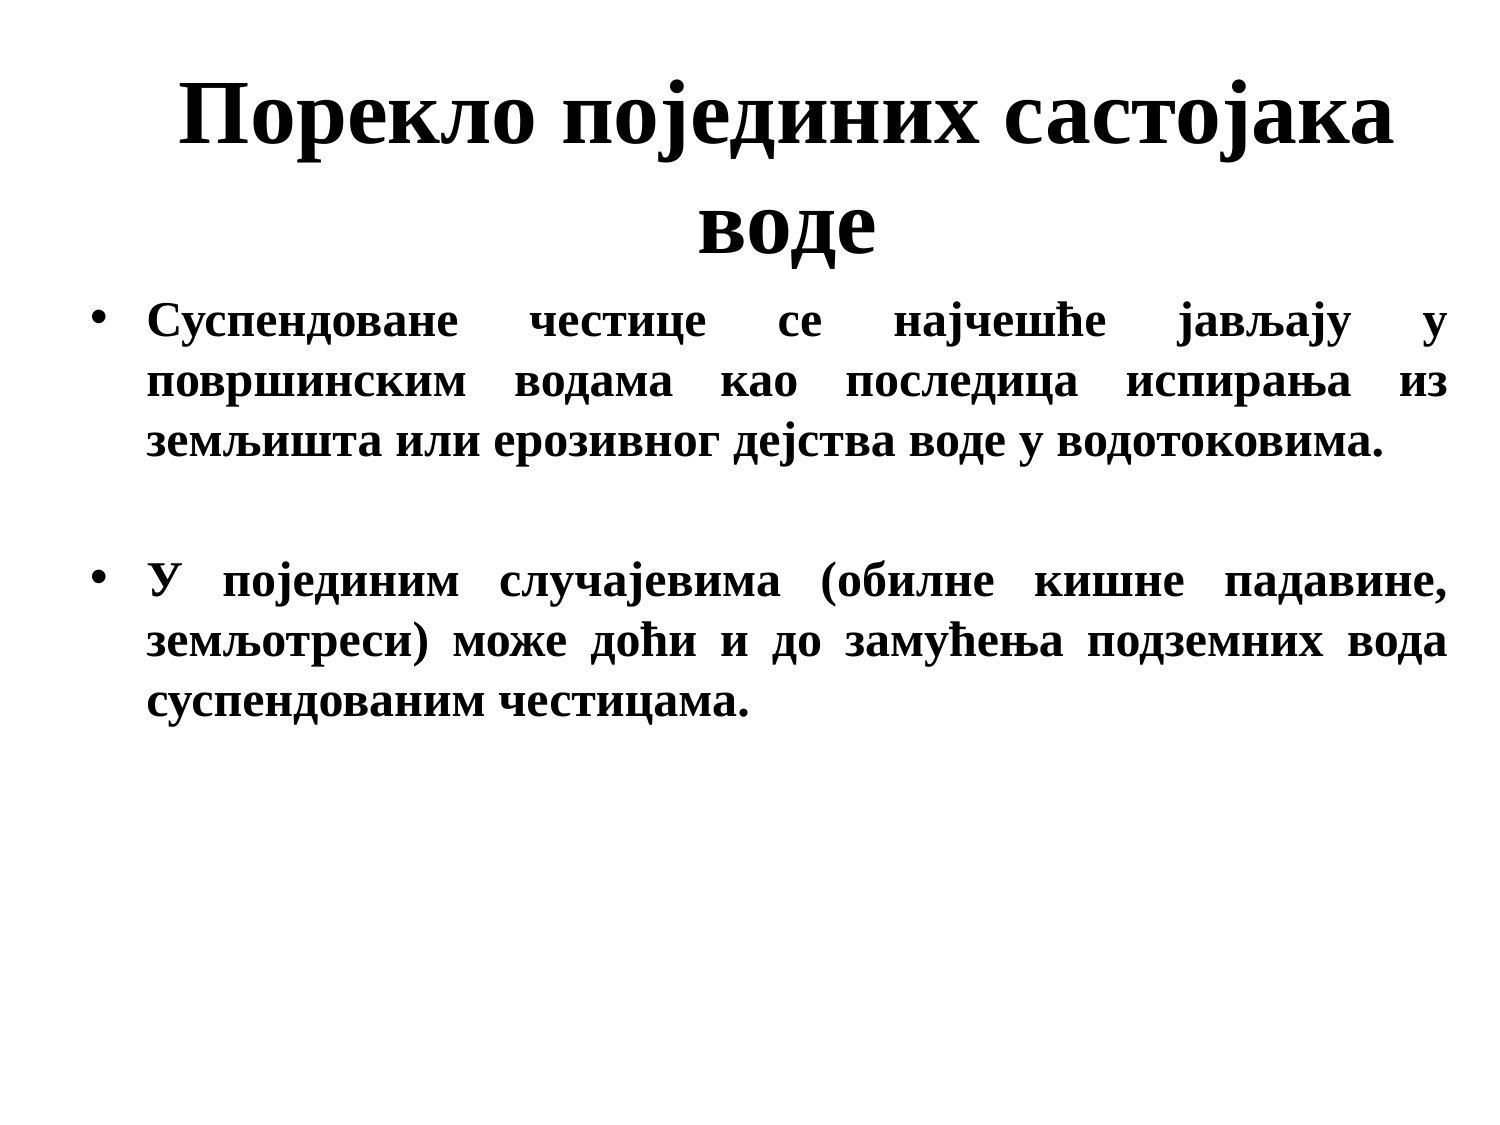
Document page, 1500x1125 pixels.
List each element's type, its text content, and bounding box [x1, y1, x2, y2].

title Порекло појединих састојака воде [74, 47, 1500, 276]
list Суспендоване честице се најчешће јављају у површинским водама као последица испирања из земљишта или ерозивног дејства воде у водотоковима. У појединим случајевима (обилне кишне падавине, земљотреси) може доћи и до замућења подземних вода суспендованим честицама. [74, 278, 1463, 955]
